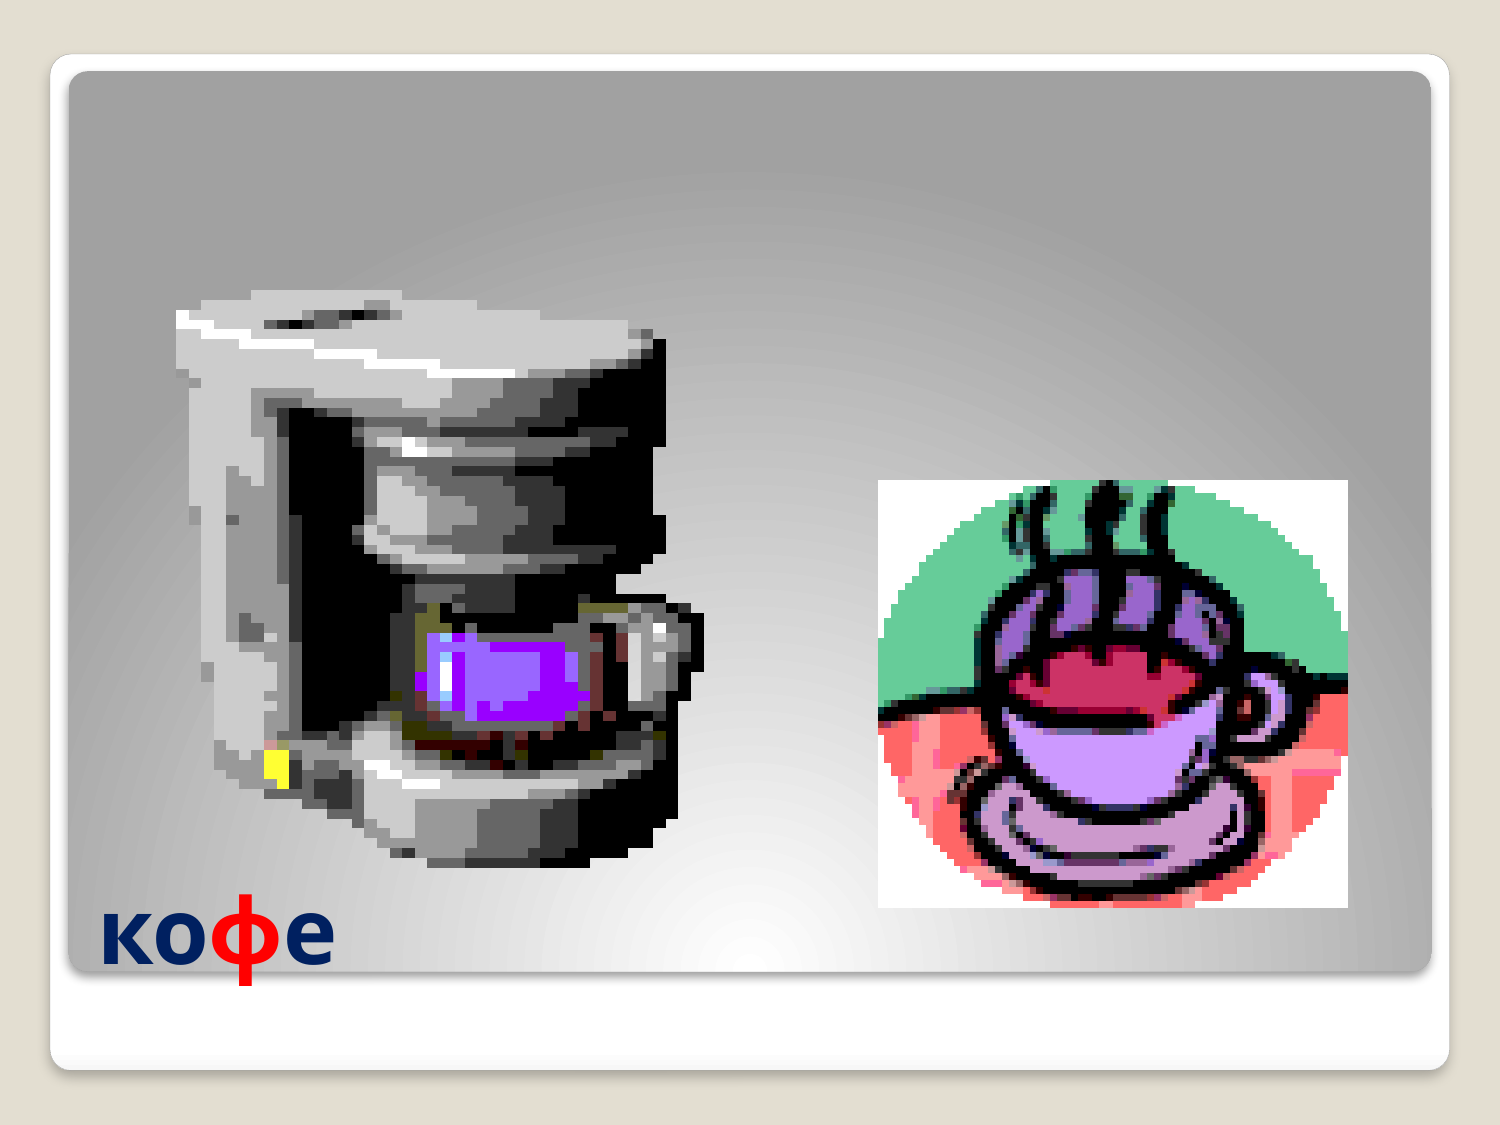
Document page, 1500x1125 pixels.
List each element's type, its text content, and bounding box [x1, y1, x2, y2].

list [163, 280, 704, 868]
picture [878, 480, 1348, 909]
title кофе [82, 817, 1425, 990]
